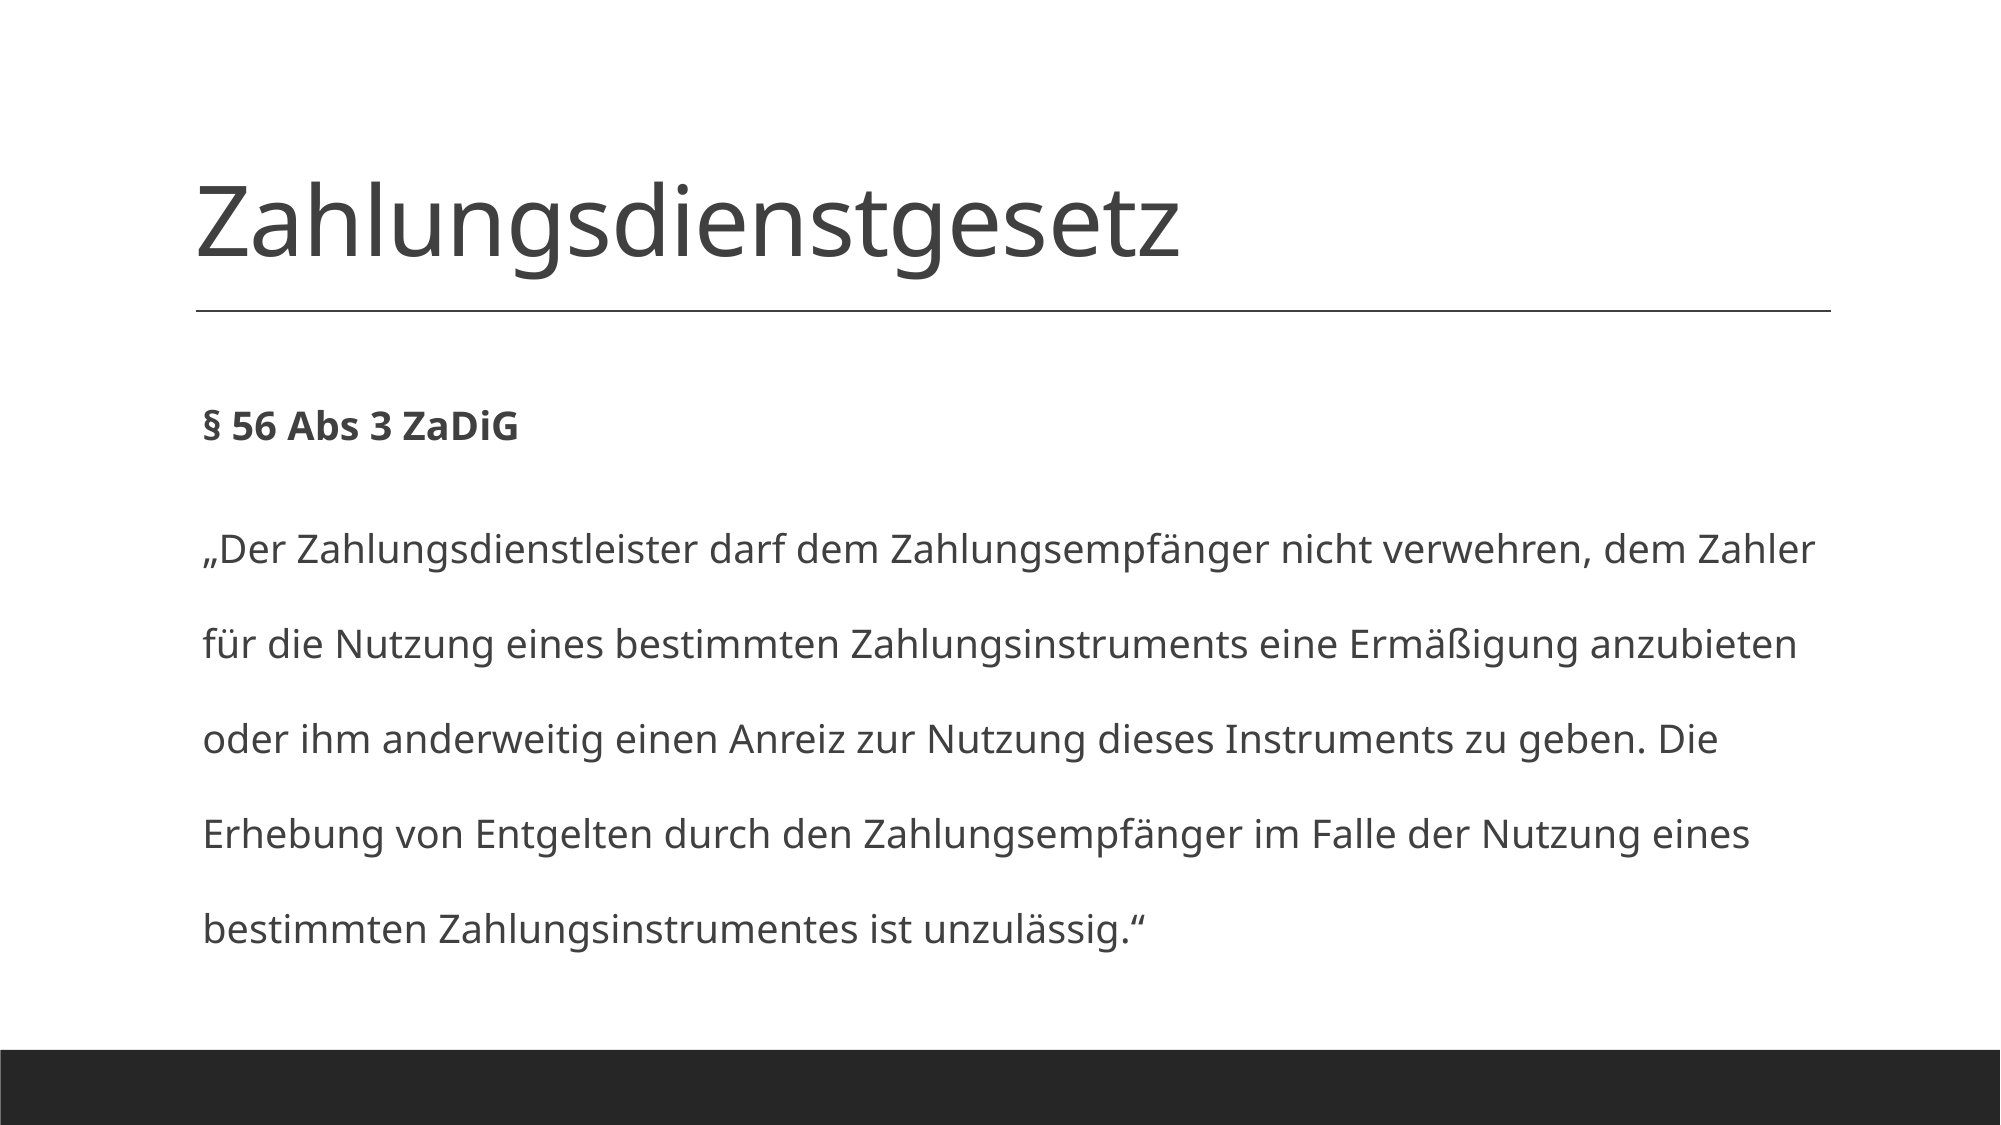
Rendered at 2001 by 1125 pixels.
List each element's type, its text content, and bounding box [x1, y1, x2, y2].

title Zahlungsdienstgesetz [180, 47, 1830, 285]
list § 56 Abs 3 ZaDiG „Der Zahlungsdienstleister darf dem Zahlungsempfänger nicht verwehren, dem Zahler für die Nutzung eines bestimmten Zahlungsinstruments eine Ermäßigung anzubieten oder ihm anderweitig einen Anreiz zur Nutzung dieses Instruments zu geben. Die Erhebung von Entgelten durch den Zahlungsempfänger im Falle der Nutzung eines bestimmten Zahlungsinstrumentes ist unzulässig.“ [180, 345, 1830, 963]
